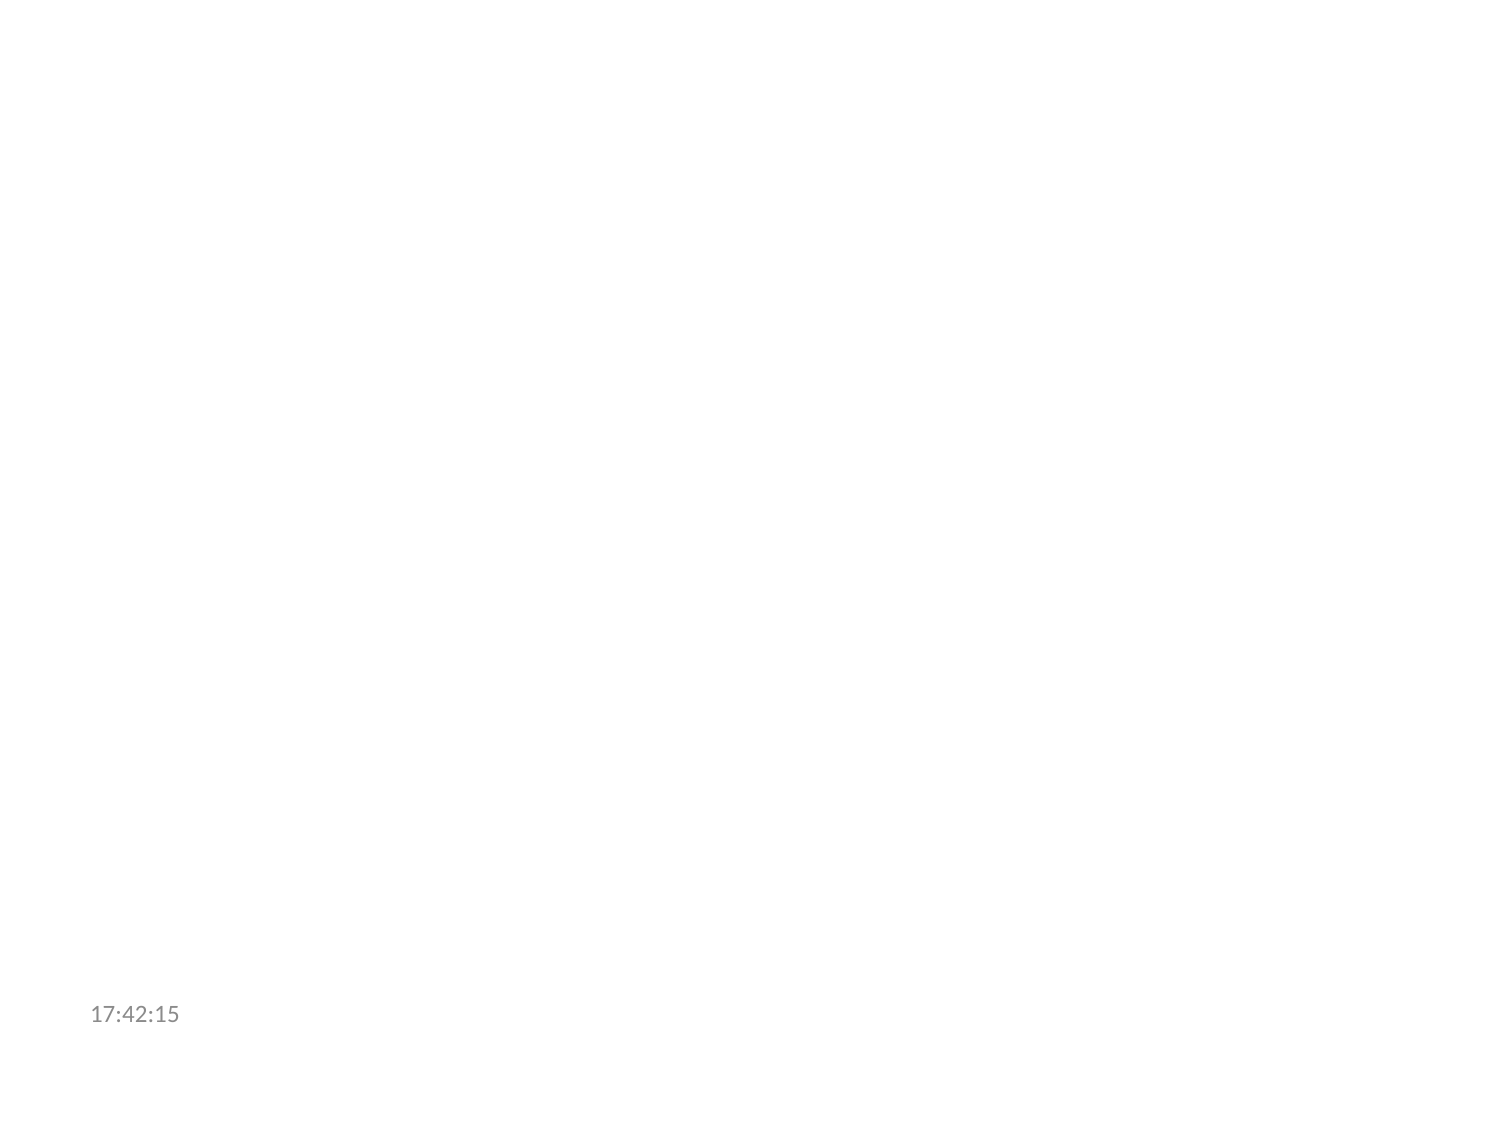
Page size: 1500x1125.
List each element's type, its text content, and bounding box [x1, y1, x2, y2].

text_box 15:35:09 [75, 982, 425, 1043]
